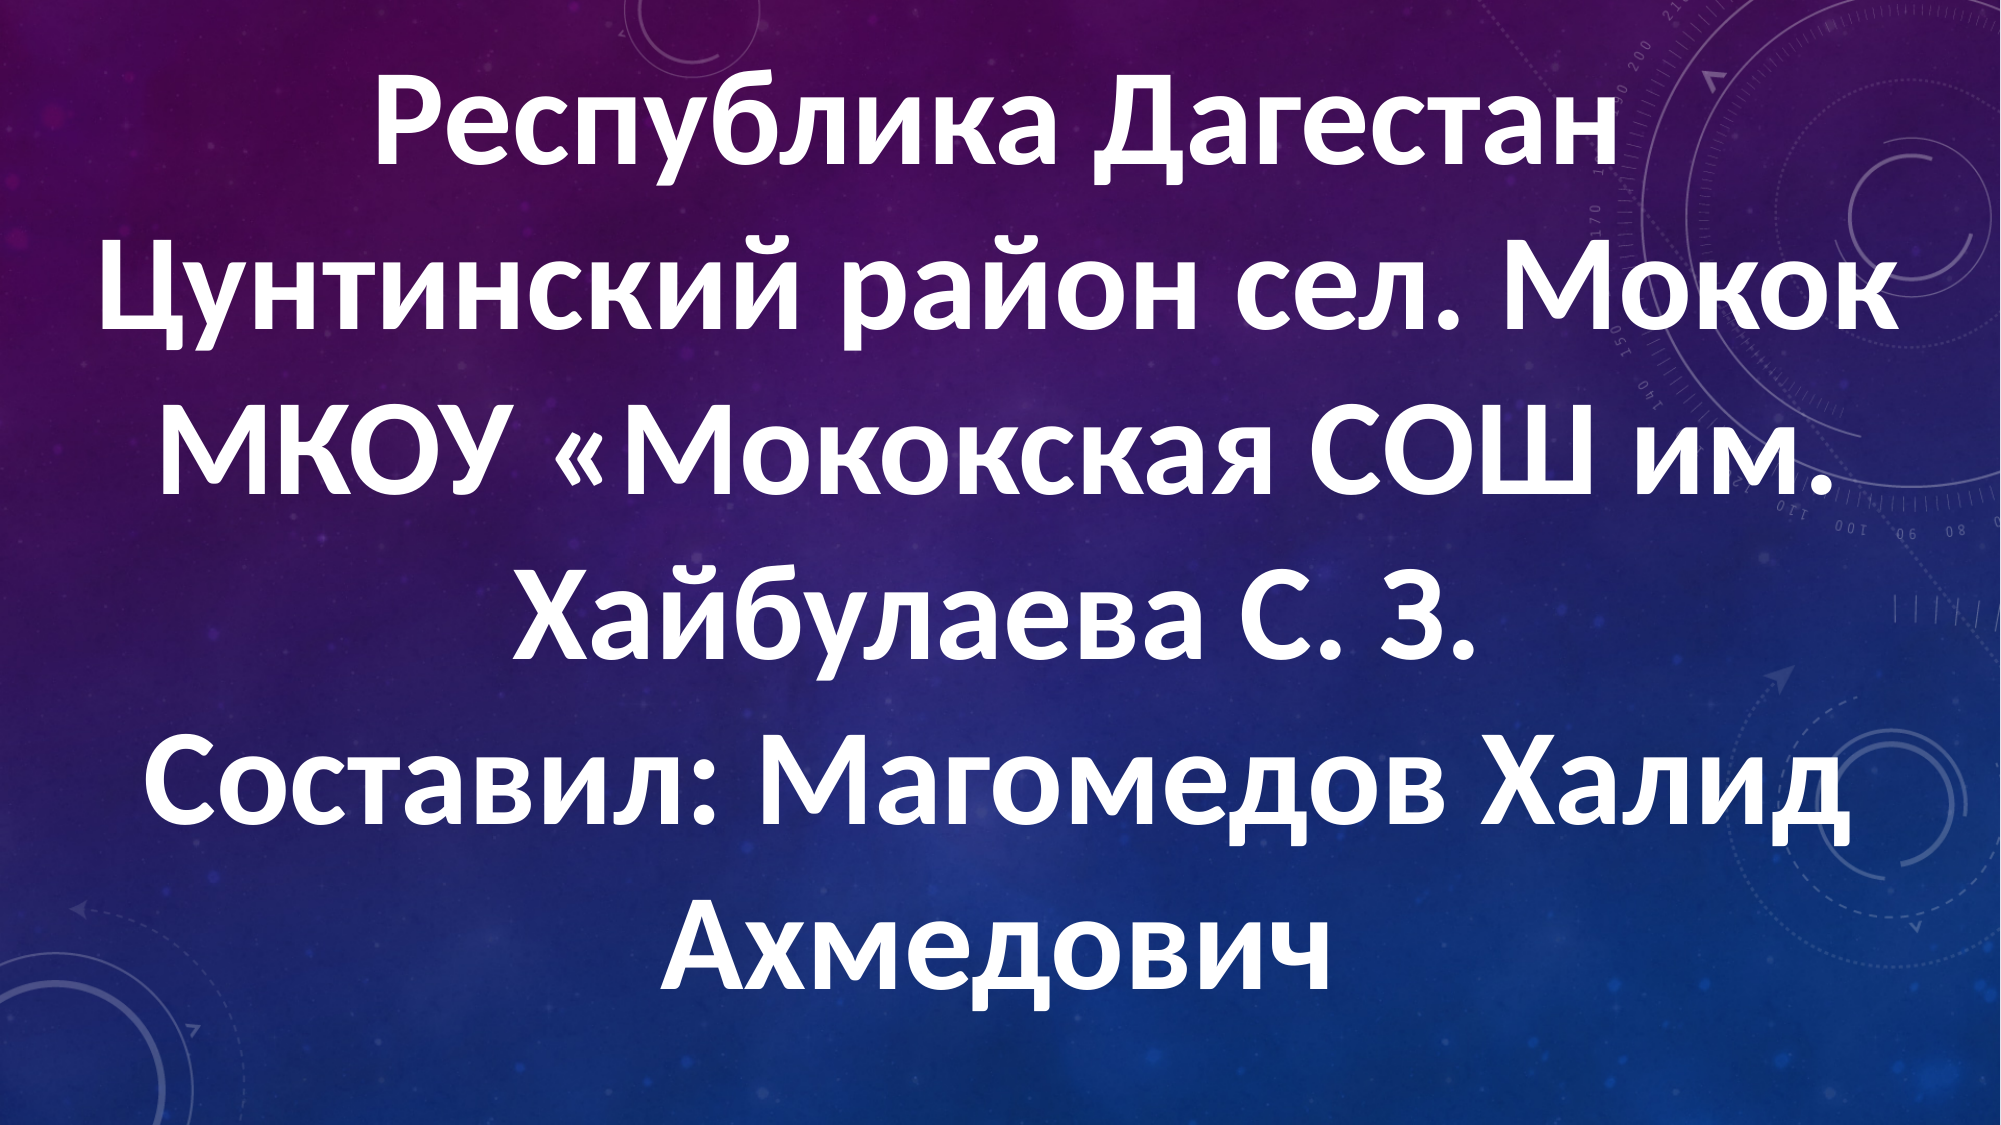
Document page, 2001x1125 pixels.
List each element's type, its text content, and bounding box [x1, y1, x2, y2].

picture [0, 0, 2001, 1125]
text_box Республика Дагестан Цунтинский район сел. Мокок МКОУ «Мококская СОШ им. Хайбулаева С. З. Составил: Магомедов Халид Ахмедович [24, 19, 1972, 1024]
